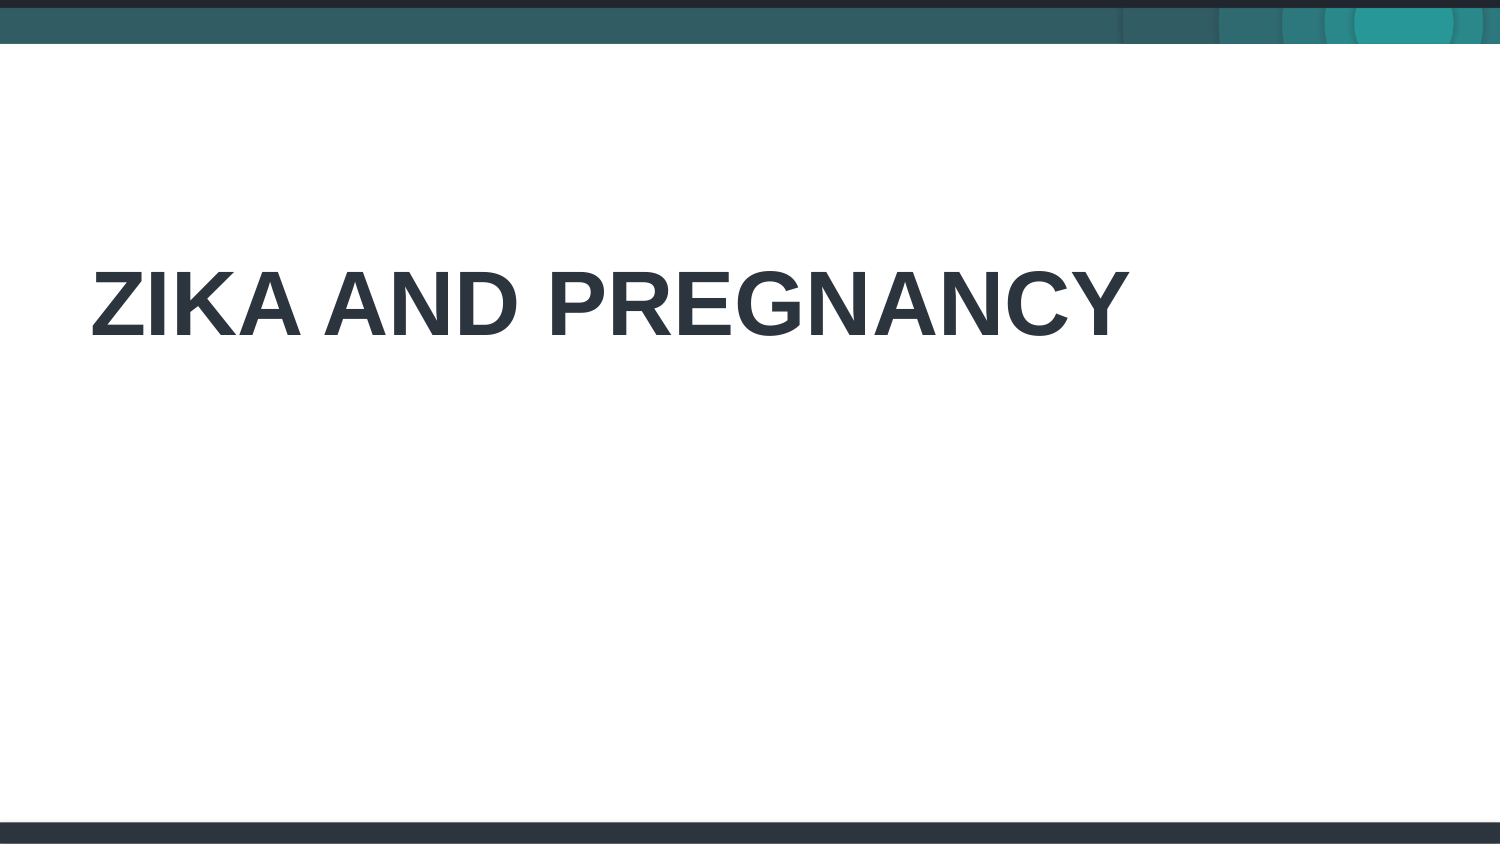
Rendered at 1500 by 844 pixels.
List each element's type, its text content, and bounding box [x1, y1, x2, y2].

picture [0, 0, 1500, 44]
title Zika and pregnancy [75, 257, 1350, 440]
